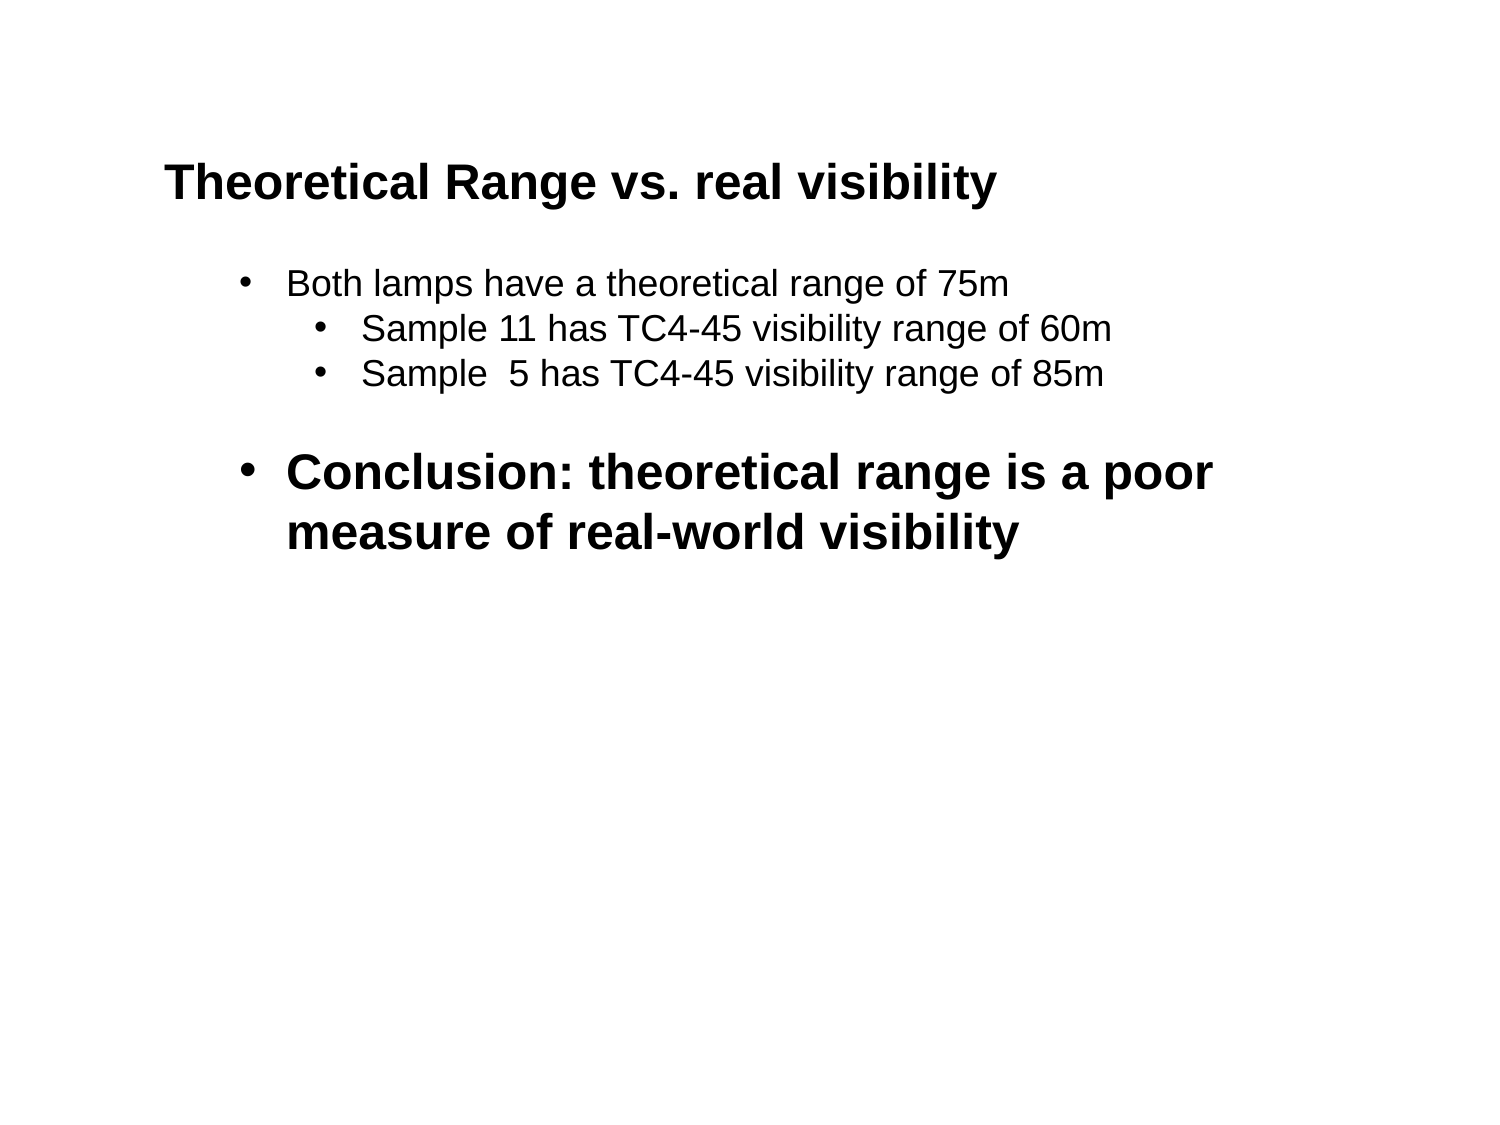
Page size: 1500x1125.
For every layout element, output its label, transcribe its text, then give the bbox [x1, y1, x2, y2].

text_box Theoretical Range vs. real visibility Both lamps have a theoretical range of 75m Sample 11 has TC4-45 visibility range of 60m Sample 5 has TC4-45 visibility range of 85m Conclusion: theoretical range is a poor measure of real-world visibility [149, 141, 1437, 612]
